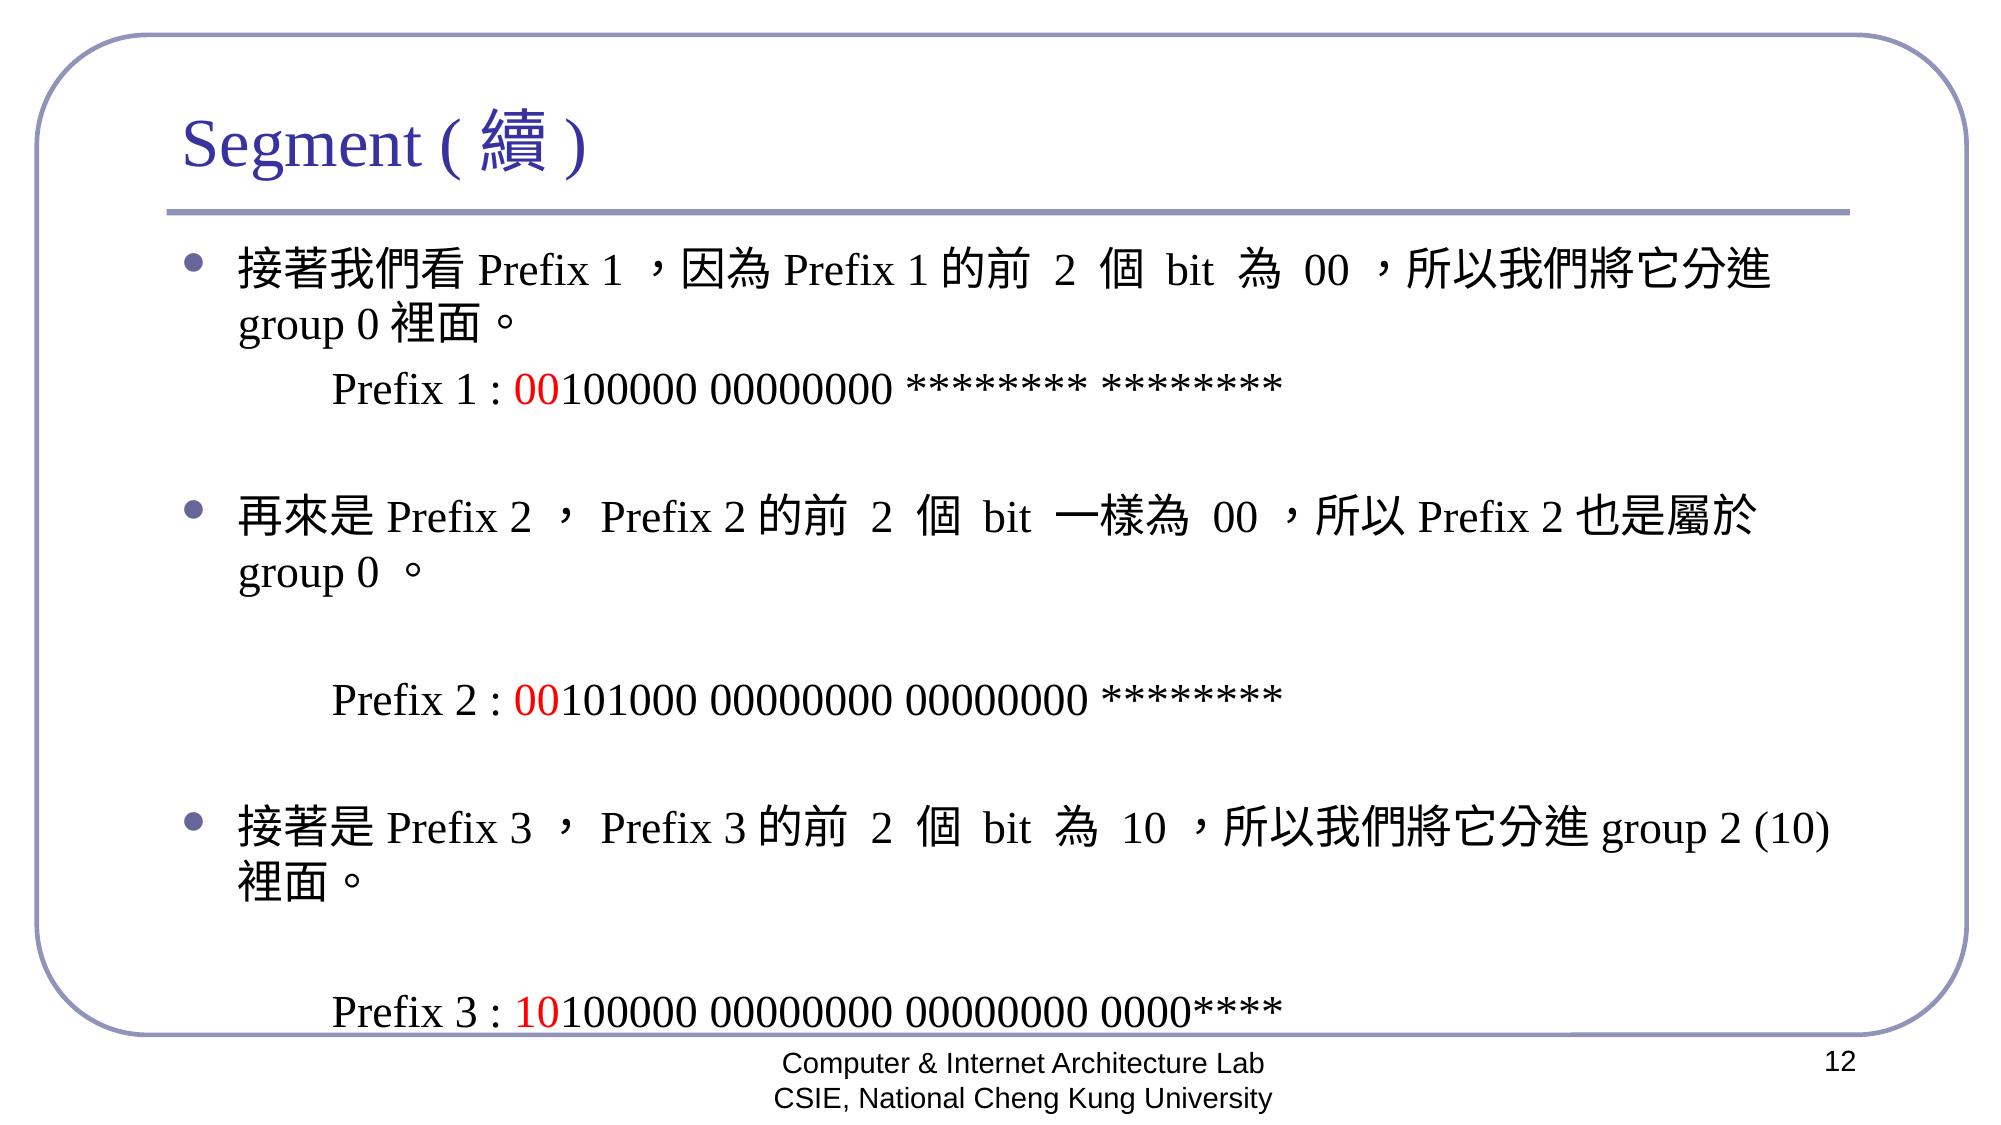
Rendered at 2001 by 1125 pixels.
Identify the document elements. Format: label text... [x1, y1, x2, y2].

slide_number 12 [1731, 1034, 1949, 1111]
list 接著我們看Prefix 1，因為Prefix 1的前 2 個 bit 為 00，所以我們將它分進group 0裡面。 Prefix 1 : 00100000 00000000 ******** ******** 再來是Prefix 2，Prefix 2的前 2 個 bit 一樣為 00，所以Prefix 2也是屬於group 0。 Prefix 2 : 00101000 00000000 00000000 ******** 接著是Prefix 3，Prefix 3的前 2 個 bit 為 10，所以我們將它分進group 2 (10)裡面。 Prefix 3 : 10100000 00000000 00000000 0000**** [166, 231, 1851, 976]
footer Computer & Internet Architecture Lab CSIE, National Cheng Kung University [590, 1036, 1458, 1112]
title Segment (續) [166, 89, 1851, 188]
